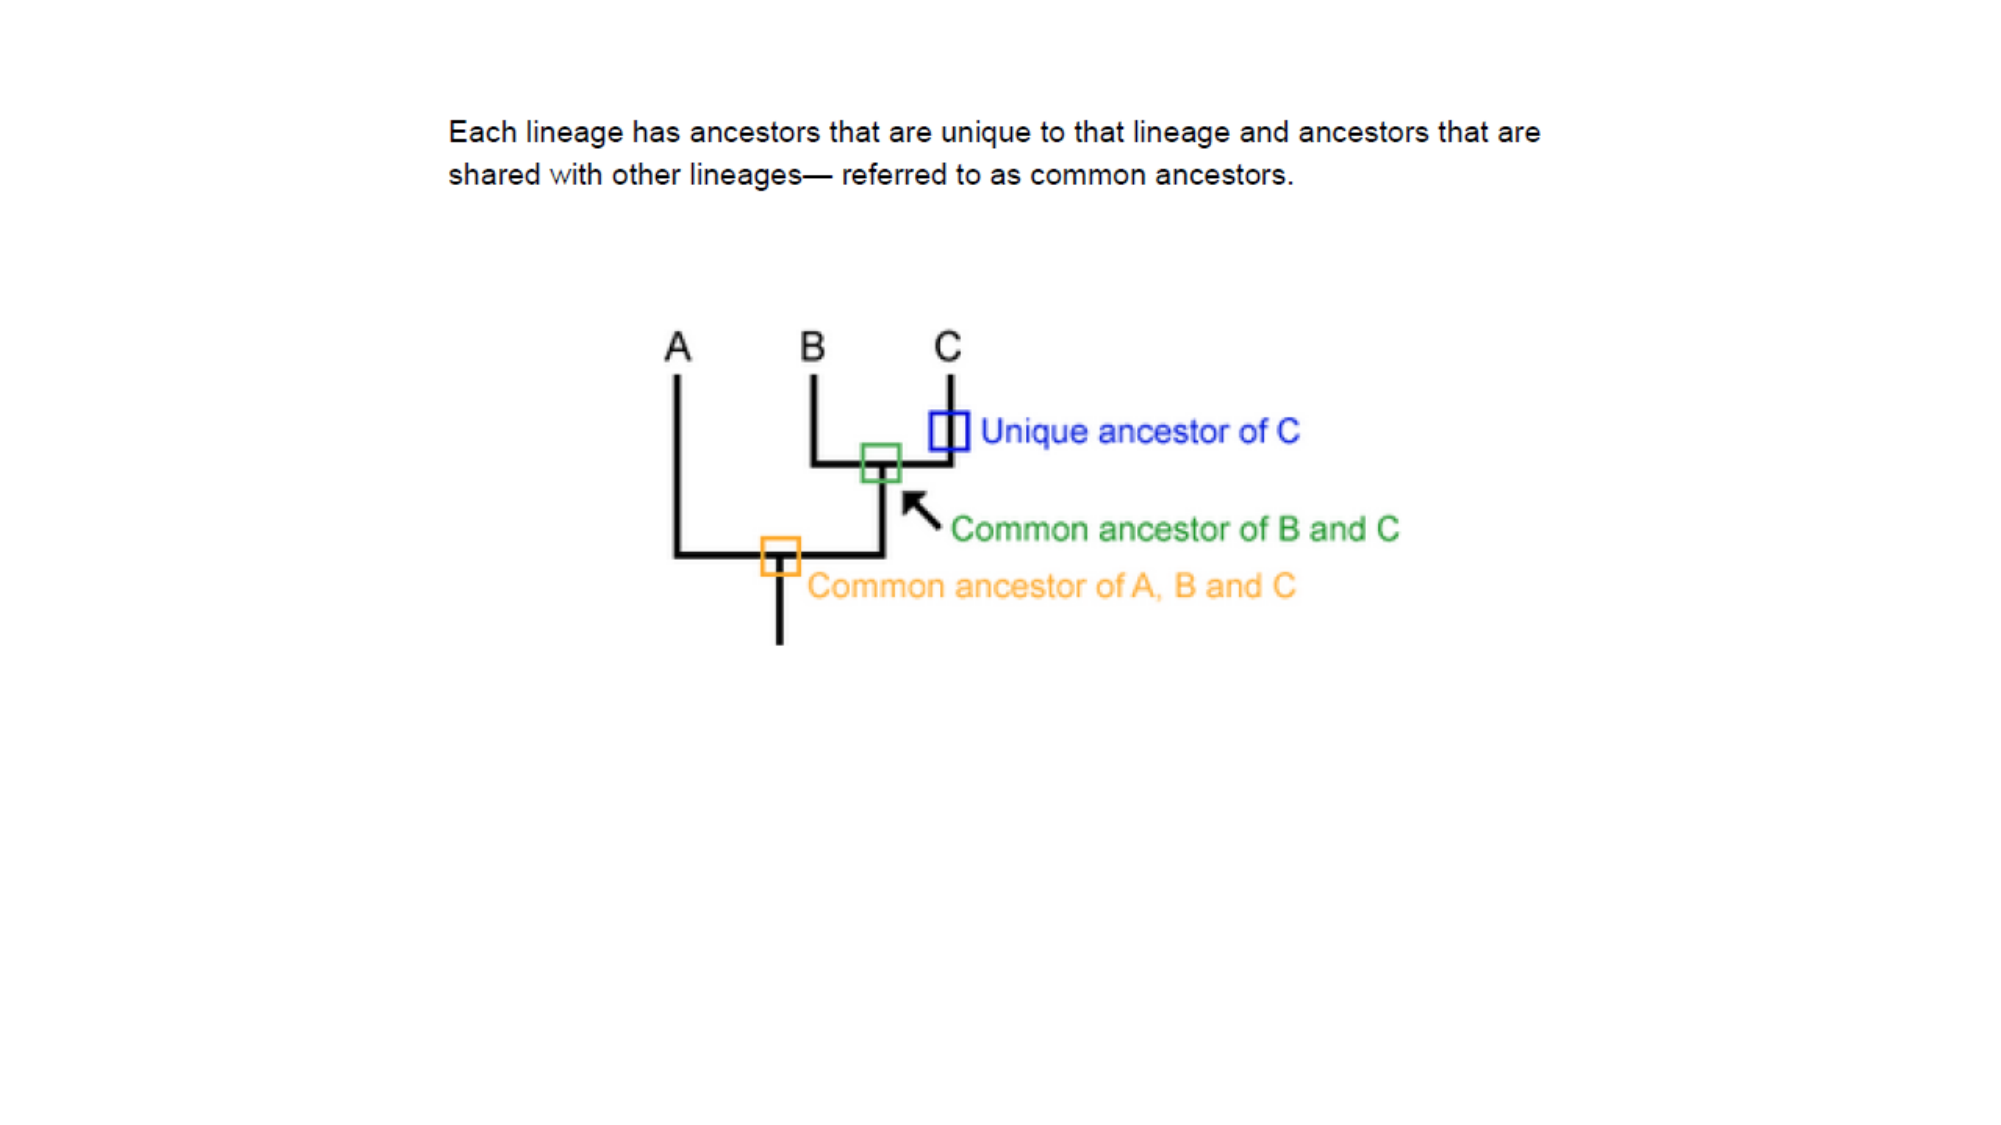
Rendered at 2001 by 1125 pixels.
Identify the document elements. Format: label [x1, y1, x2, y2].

picture [523, 297, 1477, 699]
picture [434, 103, 1566, 207]
